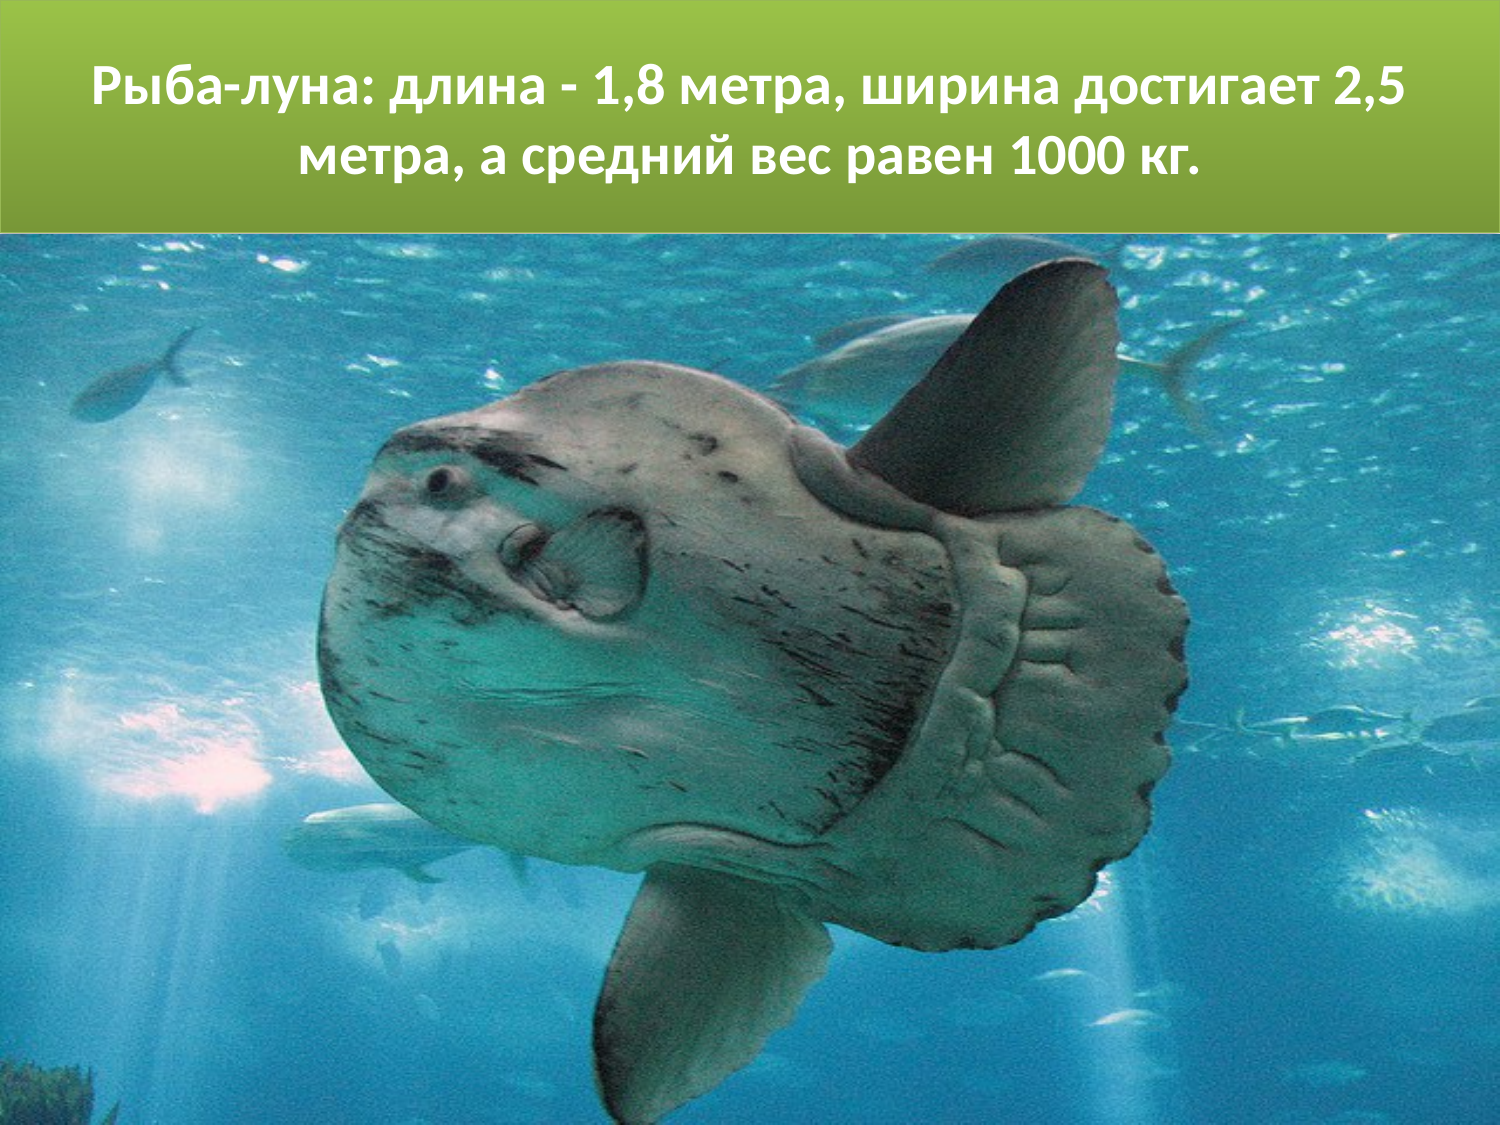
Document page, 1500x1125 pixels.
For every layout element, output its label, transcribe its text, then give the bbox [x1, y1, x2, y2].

picture [0, 234, 1500, 1125]
title Рыба-луна: длина - 1,8 метра, ширина достигает 2,5 метра, а средний вес равен 1000 кг. [0, 0, 1500, 233]
